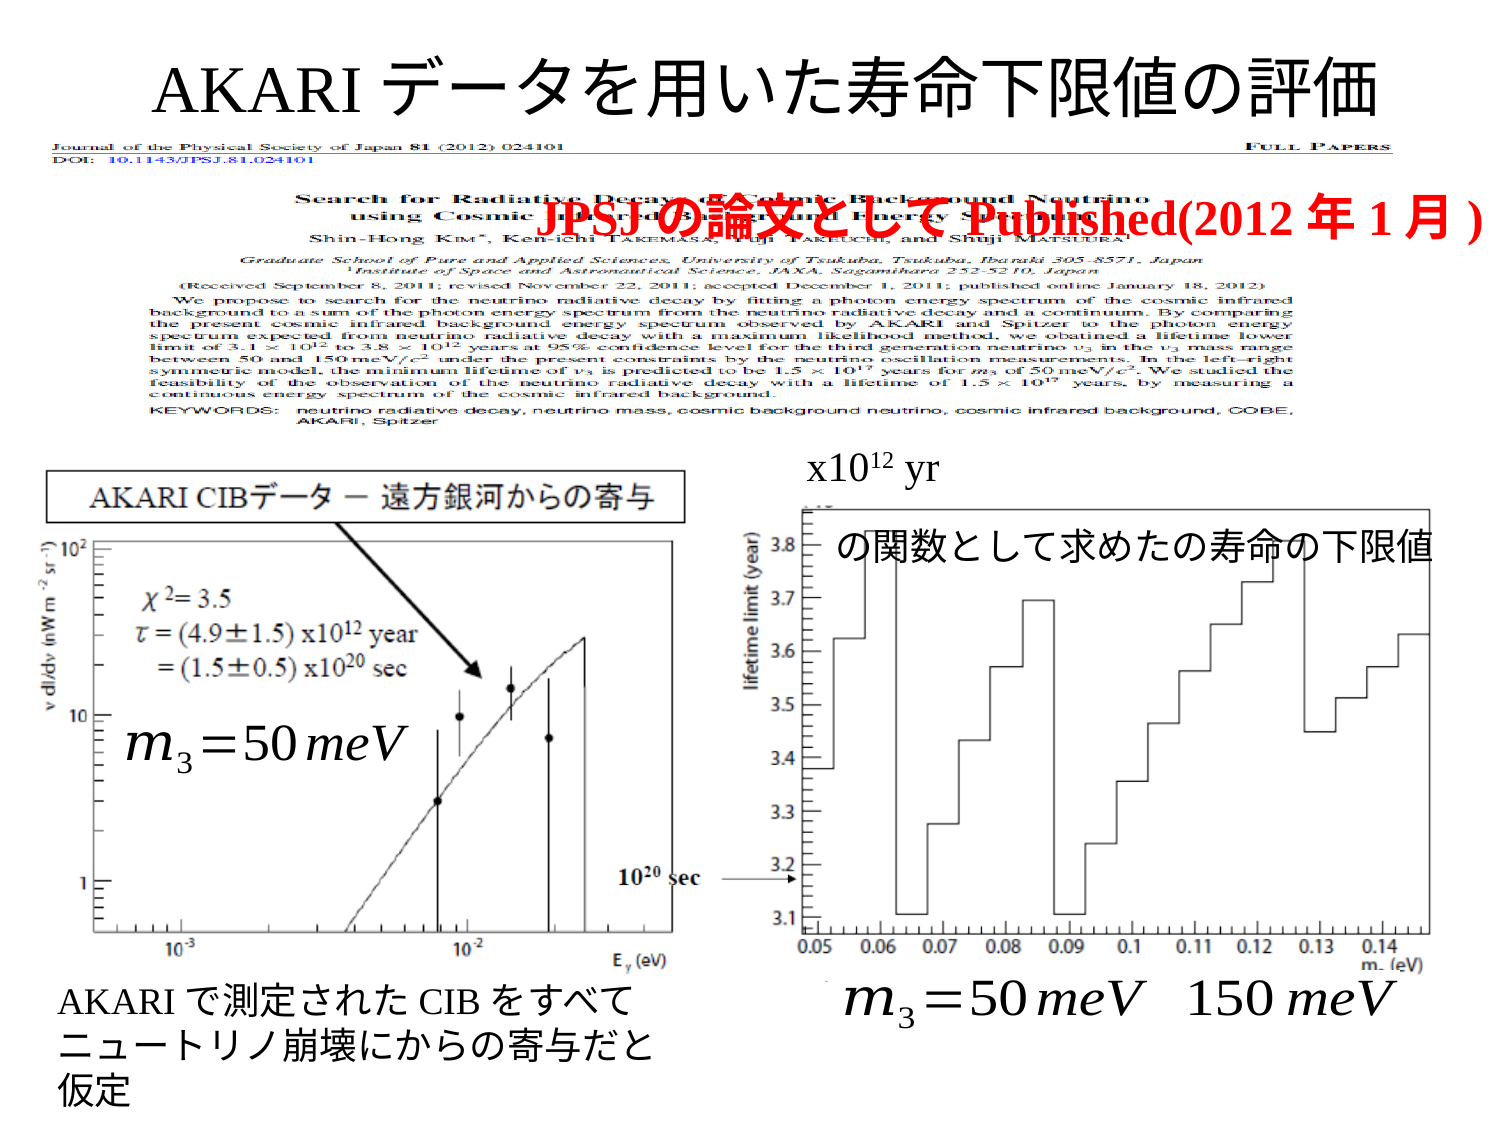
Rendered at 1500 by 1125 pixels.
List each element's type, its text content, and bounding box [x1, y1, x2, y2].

picture [47, 133, 1430, 433]
text_box AKARIで測定されたCIBをすべてニュートリノ崩壊にからの寄与だと仮定 [42, 991, 693, 1120]
picture [29, 448, 1447, 982]
text_box x1012 yr [791, 441, 955, 447]
title AKARIデータを用いた寿命下限値の評価 [90, 19, 1441, 153]
text_box JPSJの論文としてPublished(2012年1月) [1435, 177, 1499, 253]
